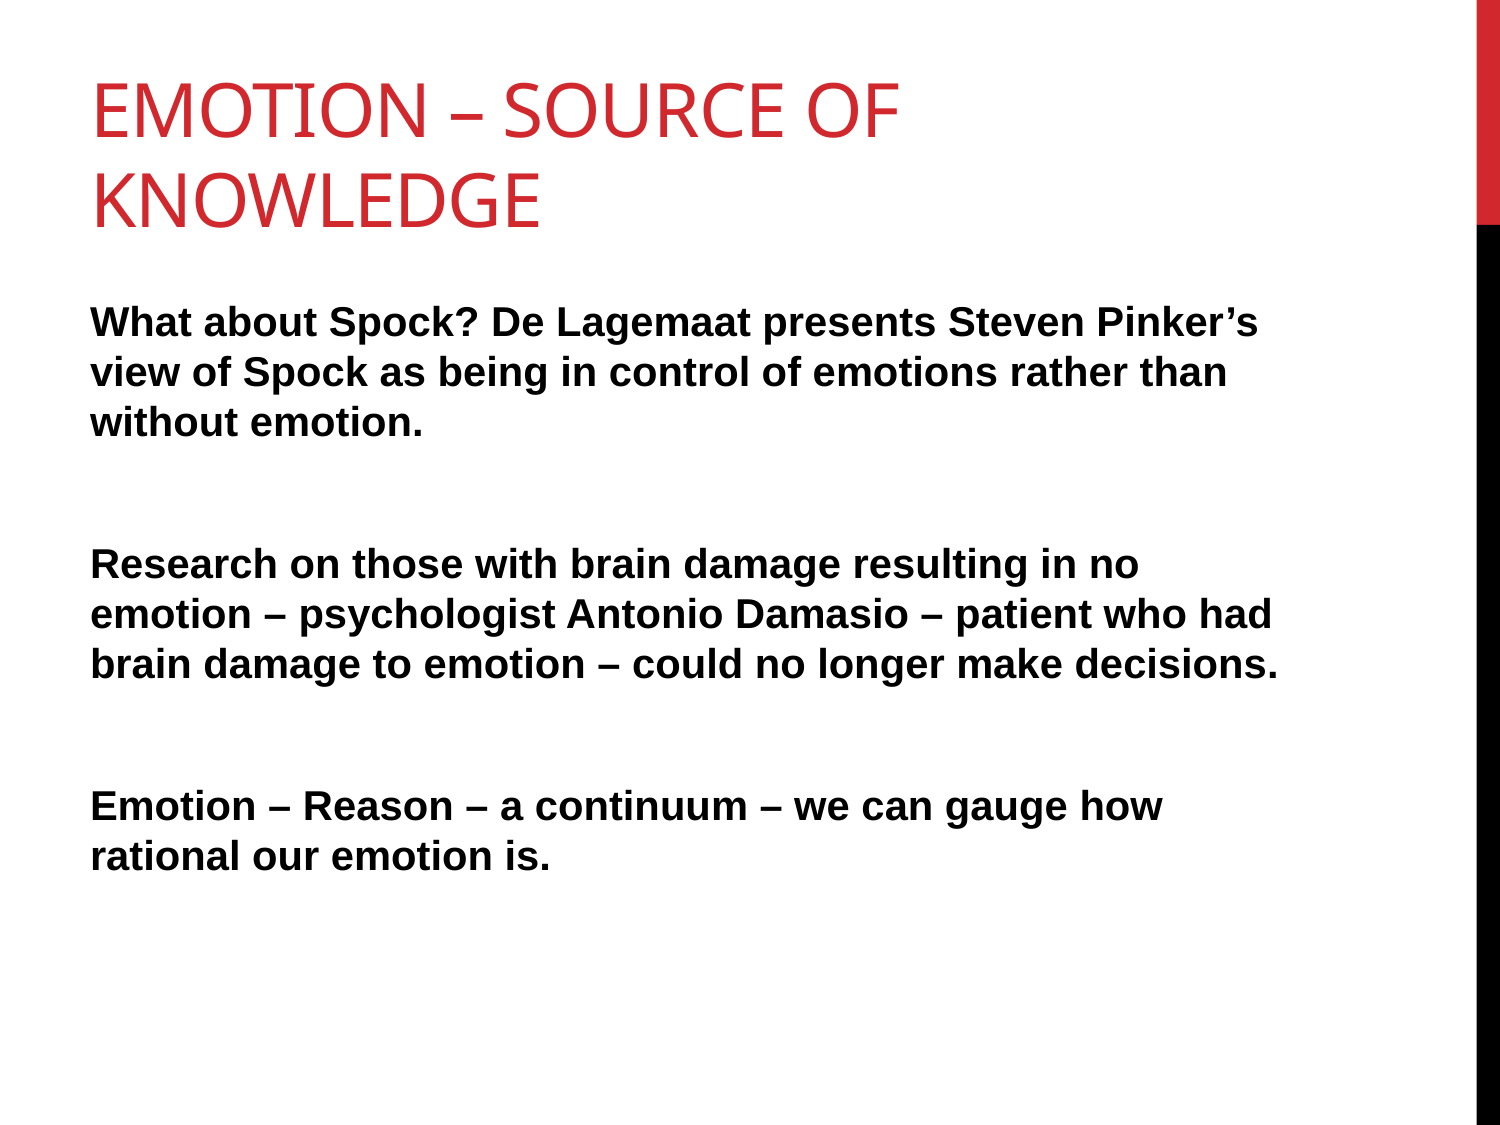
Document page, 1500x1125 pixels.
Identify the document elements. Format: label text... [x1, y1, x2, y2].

title Emotion – source of knowledge [75, 25, 1025, 250]
list What about Spock? De Lagemaat presents Steven Pinker’s view of Spock as being in control of emotions rather than without emotion. Research on those with brain damage resulting in no emotion – psychologist Antonio Damasio – patient who had brain damage to emotion – could no longer make decisions. Emotion – Reason – a continuum – we can gauge how rational our emotion is. [75, 287, 1325, 1005]
